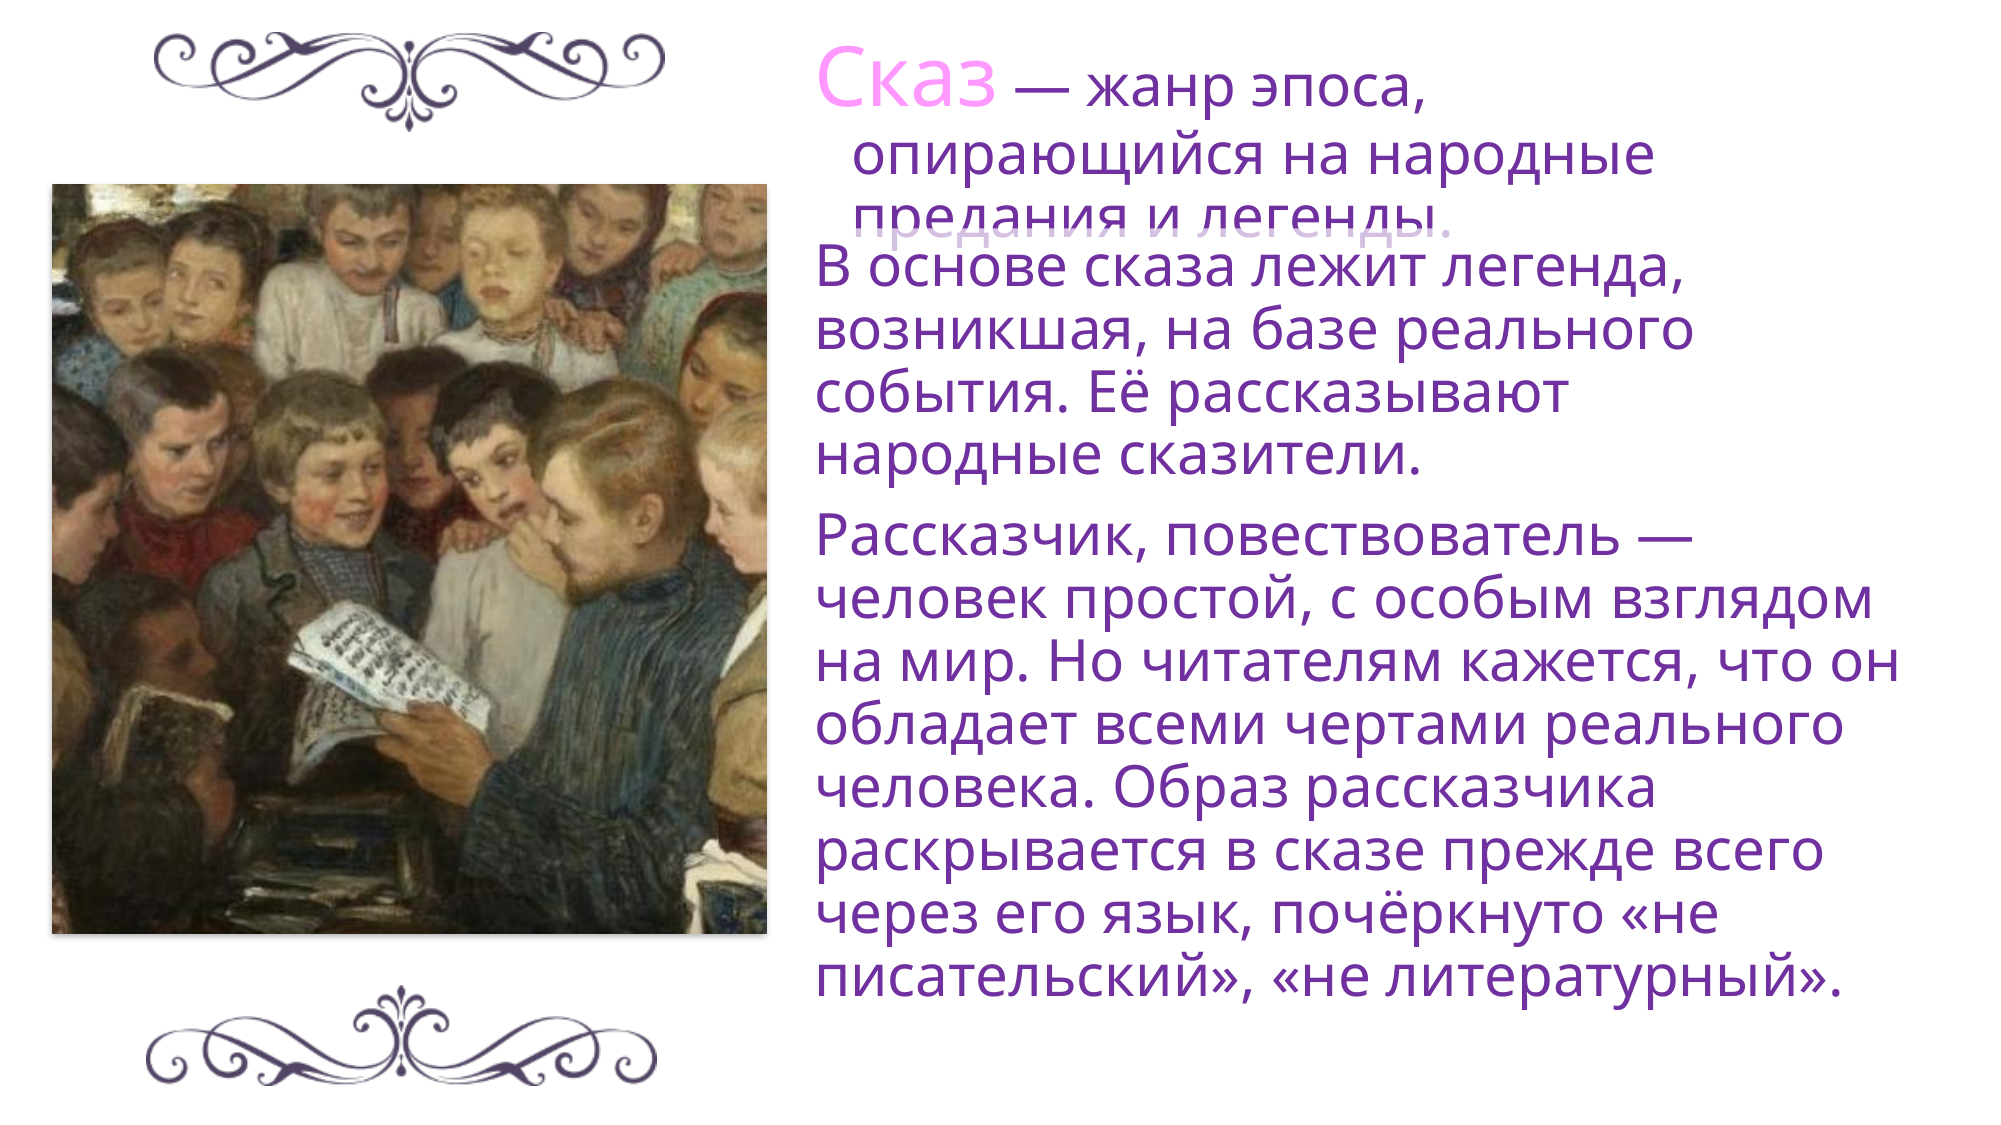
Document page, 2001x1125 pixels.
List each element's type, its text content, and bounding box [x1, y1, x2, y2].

list Сказ — жанр эпоса, опирающийся на народные предания и легенды. [799, 26, 1826, 228]
picture [146, 985, 657, 1086]
picture [52, 184, 767, 934]
picture [154, 32, 665, 132]
text_box В основе сказа лежит легенда, возникшая, на базе реального события. Её рассказывают народные сказители. [799, 228, 1826, 496]
text_box Рассказчик, повествователь — человек простой, с особым взглядом на мир. Но читателям кажется, что он обладает всеми чертами реального человека. Образ рассказчика раскрывается в сказе прежде всего через его язык, почёркнуто «не писательский», «не литературный». [799, 498, 1960, 1017]
